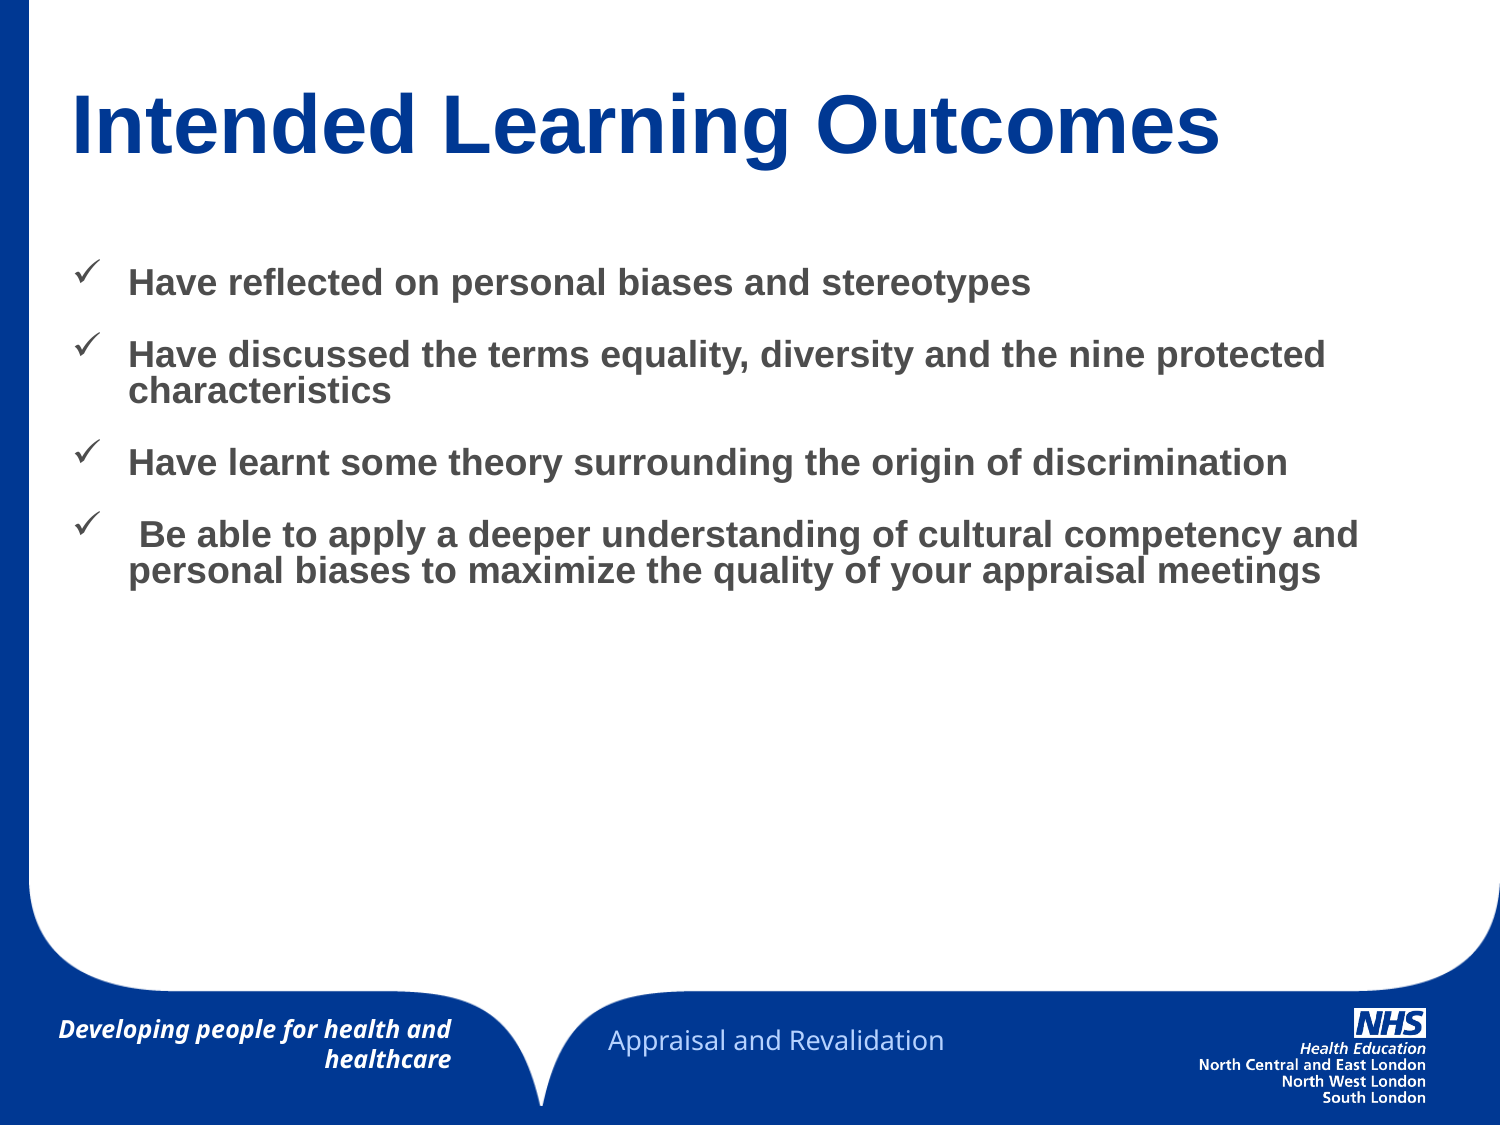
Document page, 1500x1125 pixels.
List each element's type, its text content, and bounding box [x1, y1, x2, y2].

list Have reflected on personal biases and stereotypes Have discussed the terms equality, diversity and the nine protected characteristics Have learnt some theory surrounding the origin of discrimination Be able to apply a deeper understanding of cultural competency and personal biases to maximize the quality of your appraisal meetings [71, 266, 1430, 953]
title Intended Learning Outcomes [71, 89, 1430, 229]
picture [29, 0, 1500, 1106]
